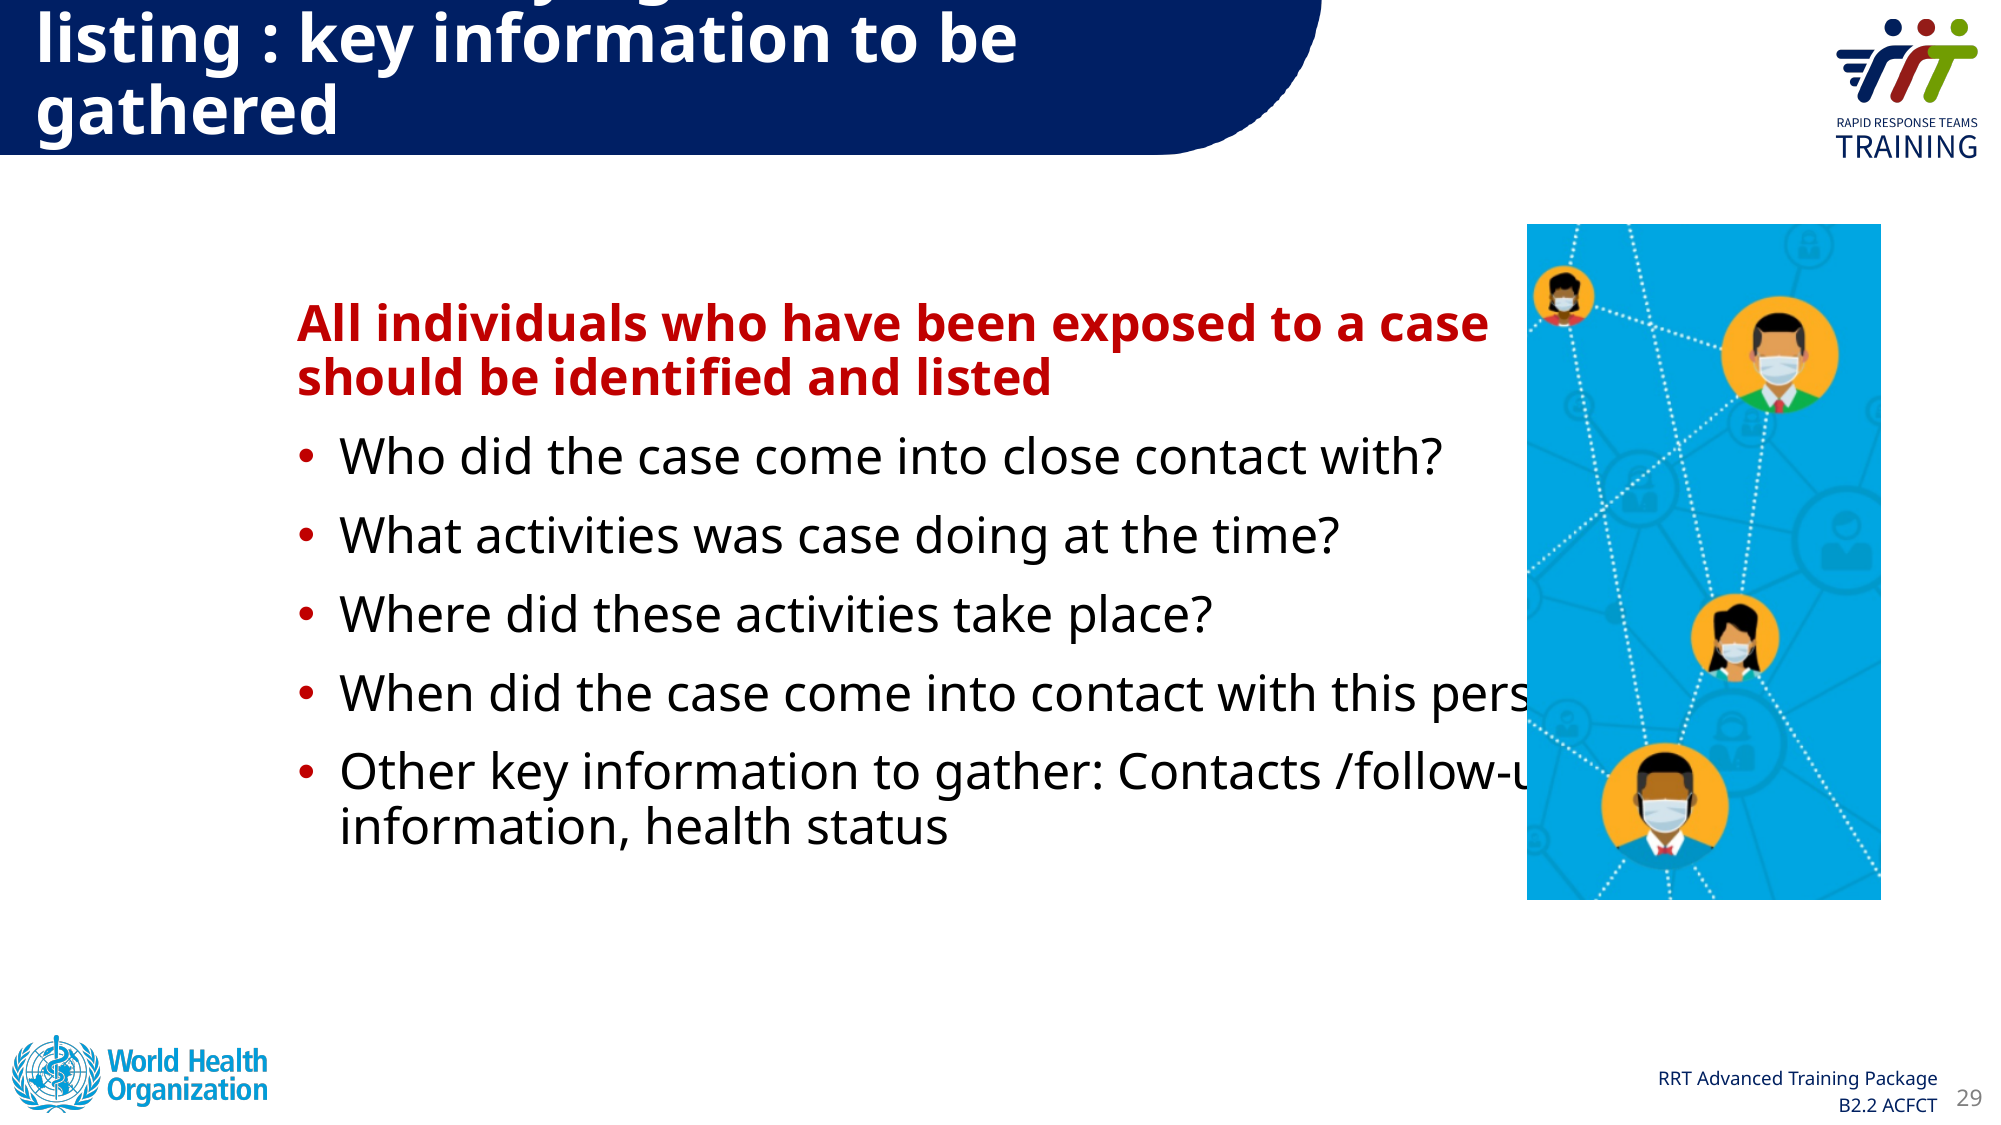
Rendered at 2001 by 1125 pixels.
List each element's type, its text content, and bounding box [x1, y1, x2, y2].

picture [12, 1083, 48, 1113]
picture [12, 1035, 267, 1113]
picture [1647, 322, 1657, 331]
picture [58, 1050, 64, 1058]
picture [1690, 593, 1780, 682]
picture [1600, 501, 1608, 511]
list All individuals who have been exposed to a case should be identified and listed Who did the case come into close contact with? What activities was case doing at the time? Where did these activities take place? When did the case come into contact with this person? Other key information to gather: Contacts /follow-up information, health status [296, 297, 1527, 878]
picture [1674, 441, 1681, 451]
picture [1835, 19, 1978, 167]
title Contact identifying and listing : key information to be gathered [34, 0, 1037, 150]
picture [1601, 742, 1729, 856]
picture [1533, 261, 1598, 331]
picture [1720, 296, 1839, 415]
picture [0, 0, 1322, 155]
